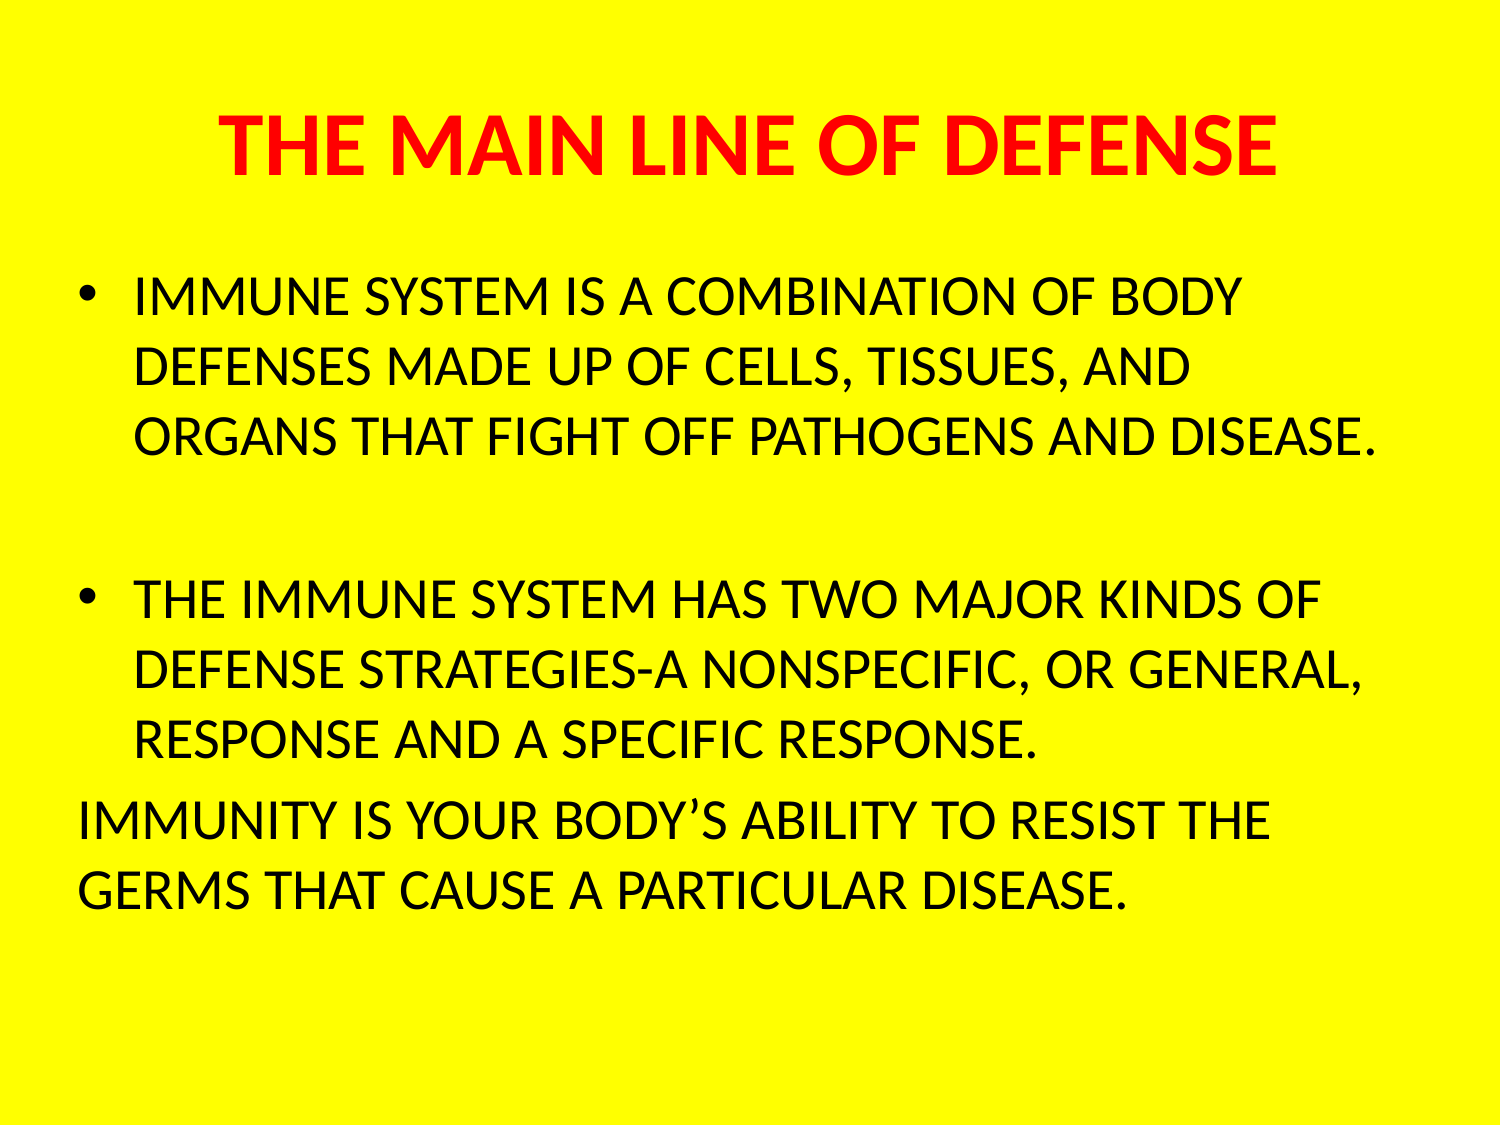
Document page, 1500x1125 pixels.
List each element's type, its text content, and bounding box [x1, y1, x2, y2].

list IMMUNE SYSTEM IS A COMBINATION OF BODY DEFENSES MADE UP OF CELLS, TISSUES, AND ORGANS THAT FIGHT OFF PATHOGENS AND DISEASE. THE IMMUNE SYSTEM HAS TWO MAJOR KINDS OF DEFENSE STRATEGIES-A NONSPECIFIC, OR GENERAL, RESPONSE AND A SPECIFIC RESPONSE. IMMUNITY IS YOUR BODY’S ABILITY TO RESIST THE GERMS THAT CAUSE A PARTICULAR DISEASE. [62, 249, 1413, 993]
title THE MAIN LINE OF DEFENSE [75, 45, 1425, 233]
